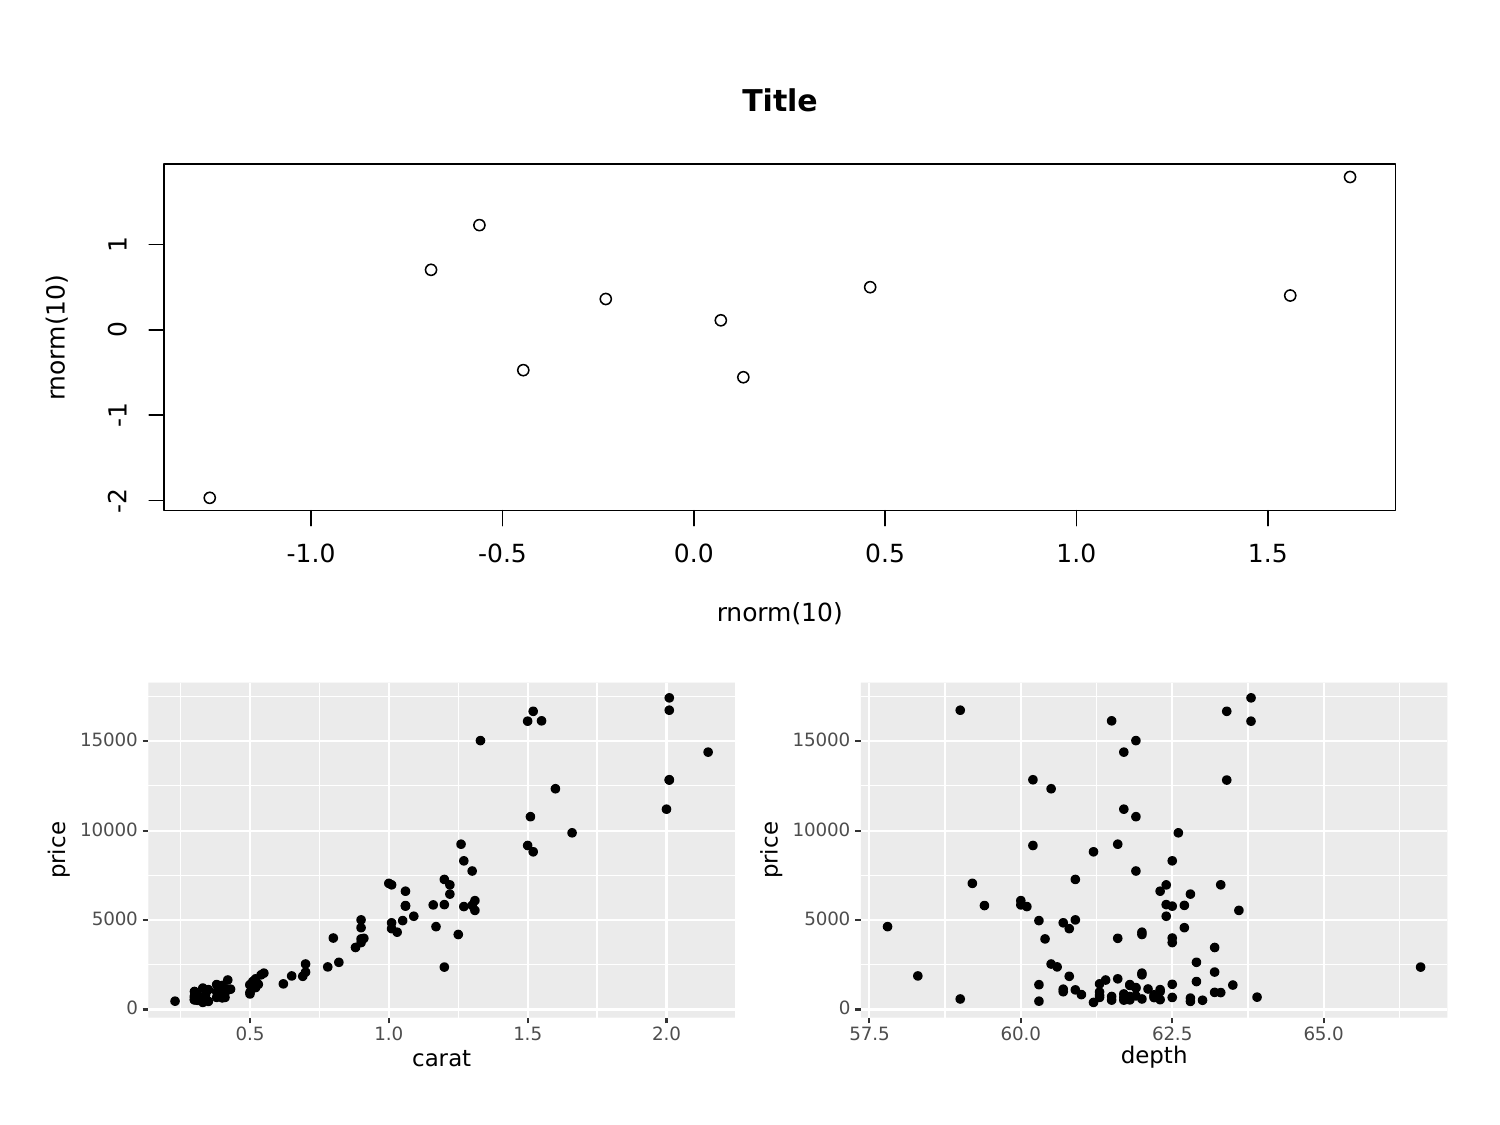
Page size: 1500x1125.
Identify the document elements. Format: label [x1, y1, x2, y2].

text_box [753, 671, 1459, 1084]
text_box [40, 671, 747, 1084]
text_box [41, 41, 1459, 664]
